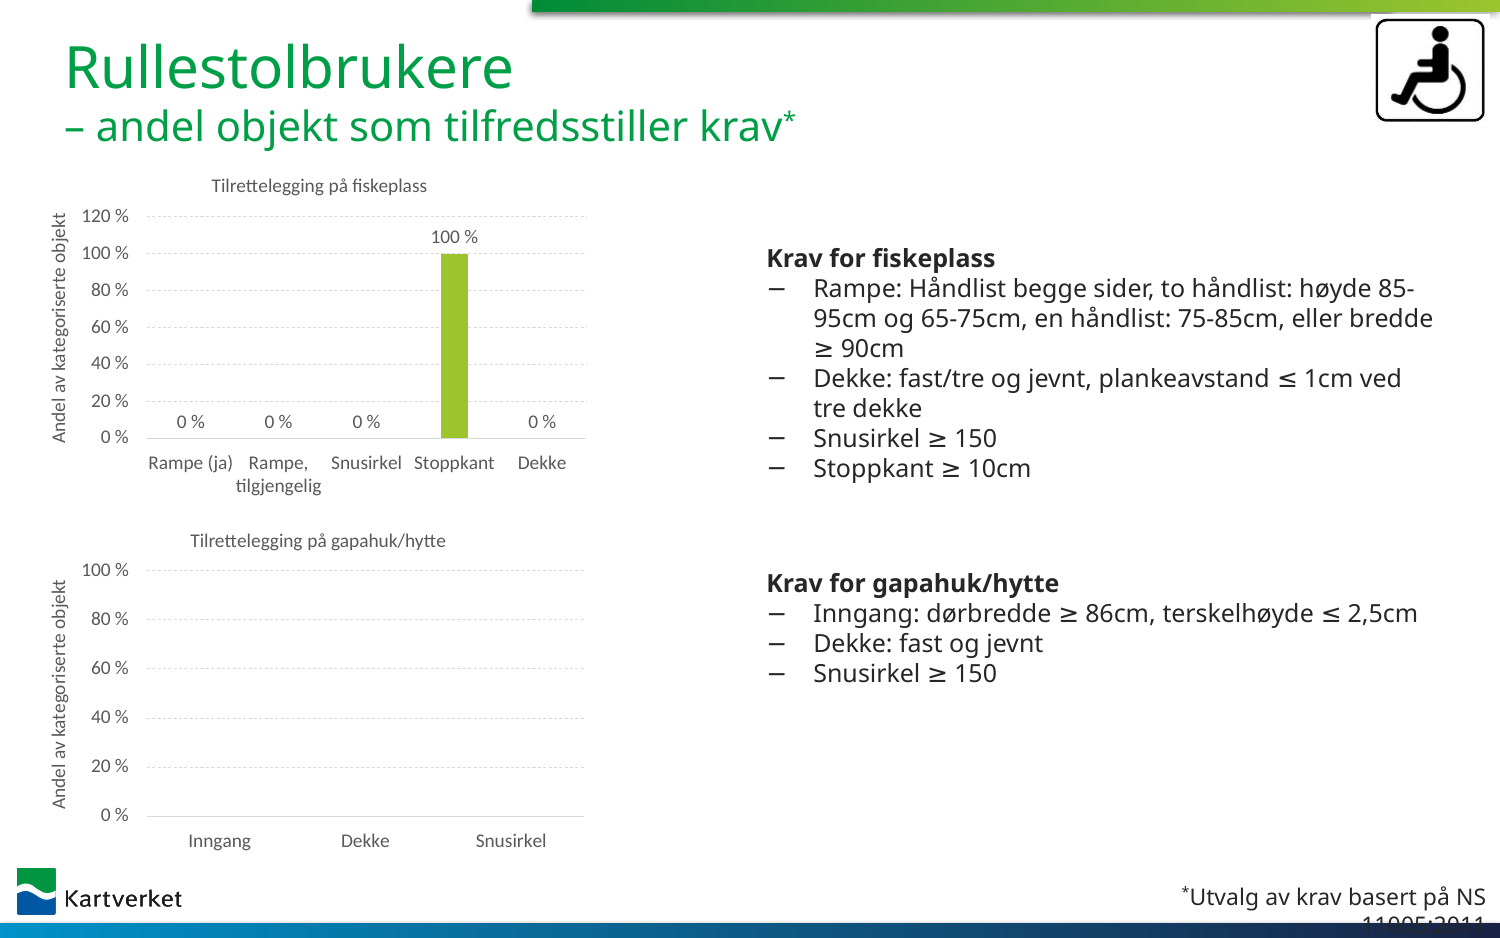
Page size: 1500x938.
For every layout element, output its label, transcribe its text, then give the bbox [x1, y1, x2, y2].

text_box *Utvalg av krav basert på NS 11005:2011 [1068, 873, 1500, 938]
text_box Krav for gapahuk/hytte Inngang: dørbredde ≥ 86cm, terskelhøyde ≤ 2,5cm Dekke: fast og jevnt Snusirkel ≥ 150 [751, 560, 1452, 695]
text_box Rullestolbrukere – andel objekt som tilfredsstiller krav* [49, 29, 1431, 158]
picture [41, 520, 596, 859]
text_box Krav for fiskeplass Rampe: Håndlist begge sider, to håndlist: høyde 85-95cm og 65-75cm, en håndlist: 75-85cm, eller bredde ≥ 90cm Dekke: fast/tre og jevnt, plankeavstand ≤ 1cm ved tre dekke Snusirkel ≥ 150 Stoppkant ≥ 10cm [751, 235, 1452, 490]
picture [1371, 13, 1491, 127]
picture [41, 166, 598, 505]
